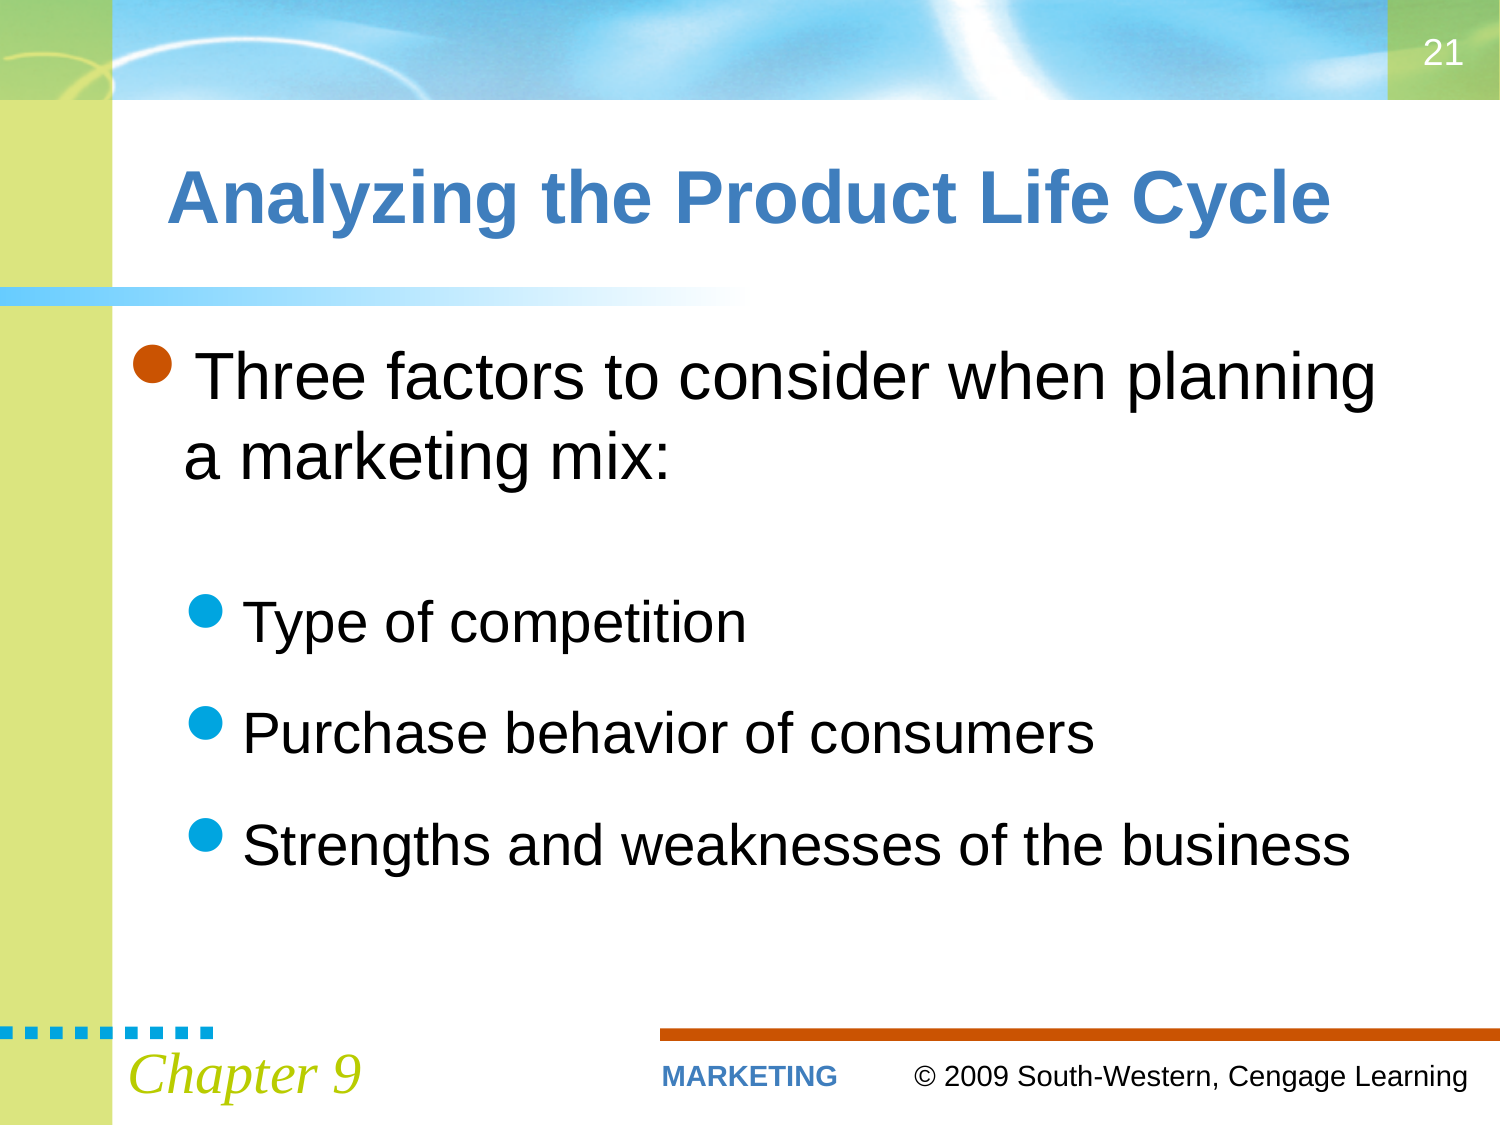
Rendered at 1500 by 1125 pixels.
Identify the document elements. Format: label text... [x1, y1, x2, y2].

footer Chapter 9 [112, 1012, 638, 1113]
slide_number 21 [1387, 0, 1500, 101]
title Analyzing the Product Life Cycle [112, 99, 1388, 288]
list Three factors to consider when planning a marketing mix: Type of competition Purchase behavior of consumers Strengths and weaknesses of the business [112, 324, 1438, 1001]
